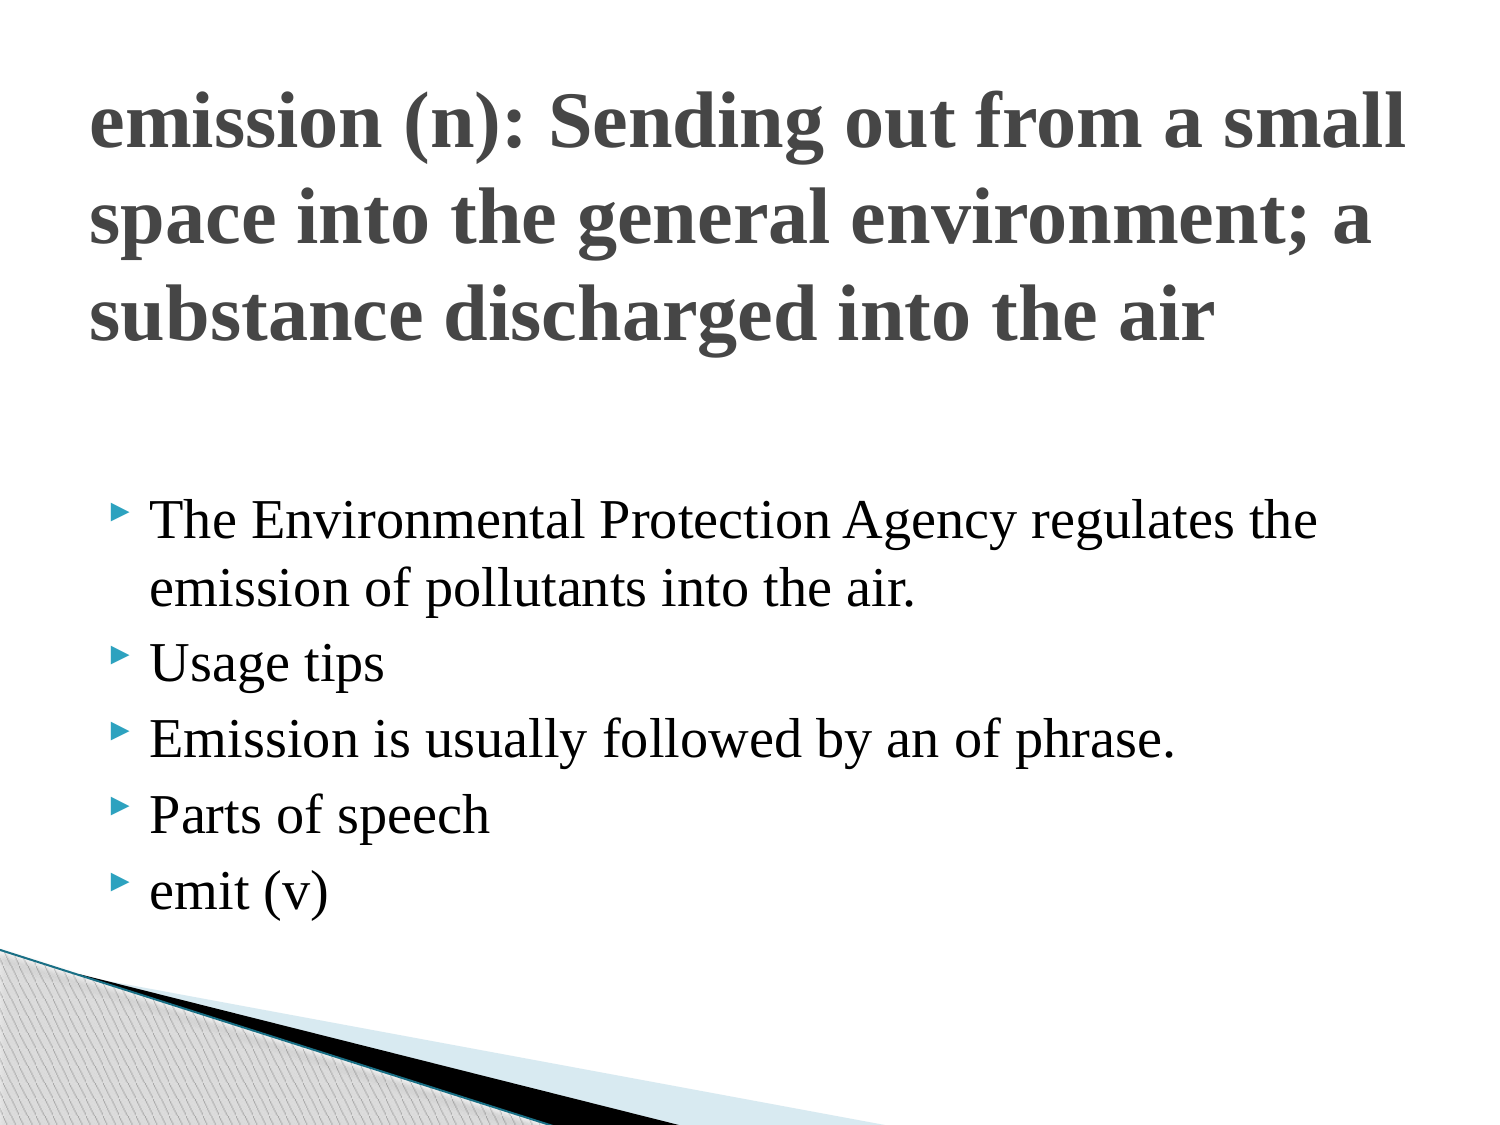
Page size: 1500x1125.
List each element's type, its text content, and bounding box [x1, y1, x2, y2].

title emission (n): Sending out from a small space into the general environment; a substance discharged into the air [75, 45, 1425, 475]
list The Environmental Protection Agency regulates the emission of pollutants into the air. Usage tips Emission is usually followed by an of phrase. Parts of speech emit (v) [75, 475, 1425, 986]
